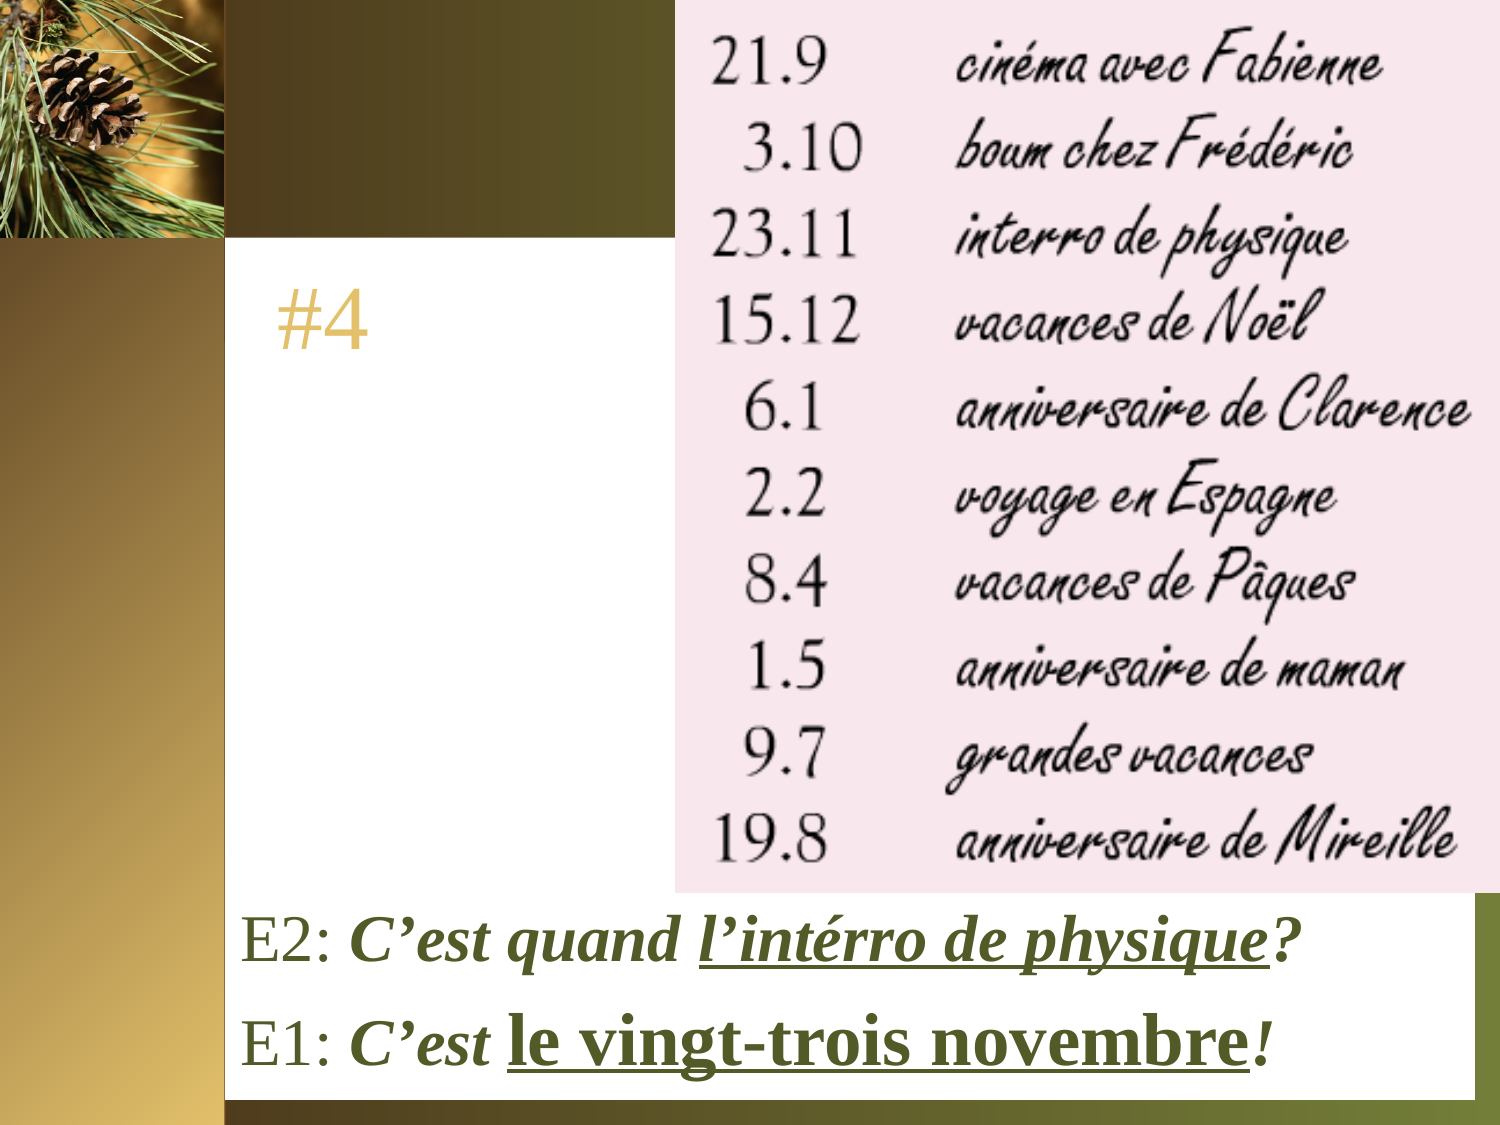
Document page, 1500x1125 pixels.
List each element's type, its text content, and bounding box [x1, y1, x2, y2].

picture [674, 0, 1500, 893]
picture [0, 0, 224, 238]
list E2: C’est quand l’intérro de physique? E1: C’est le vingt-trois novembre! [224, 887, 1500, 1088]
title #4 [262, 249, 669, 463]
